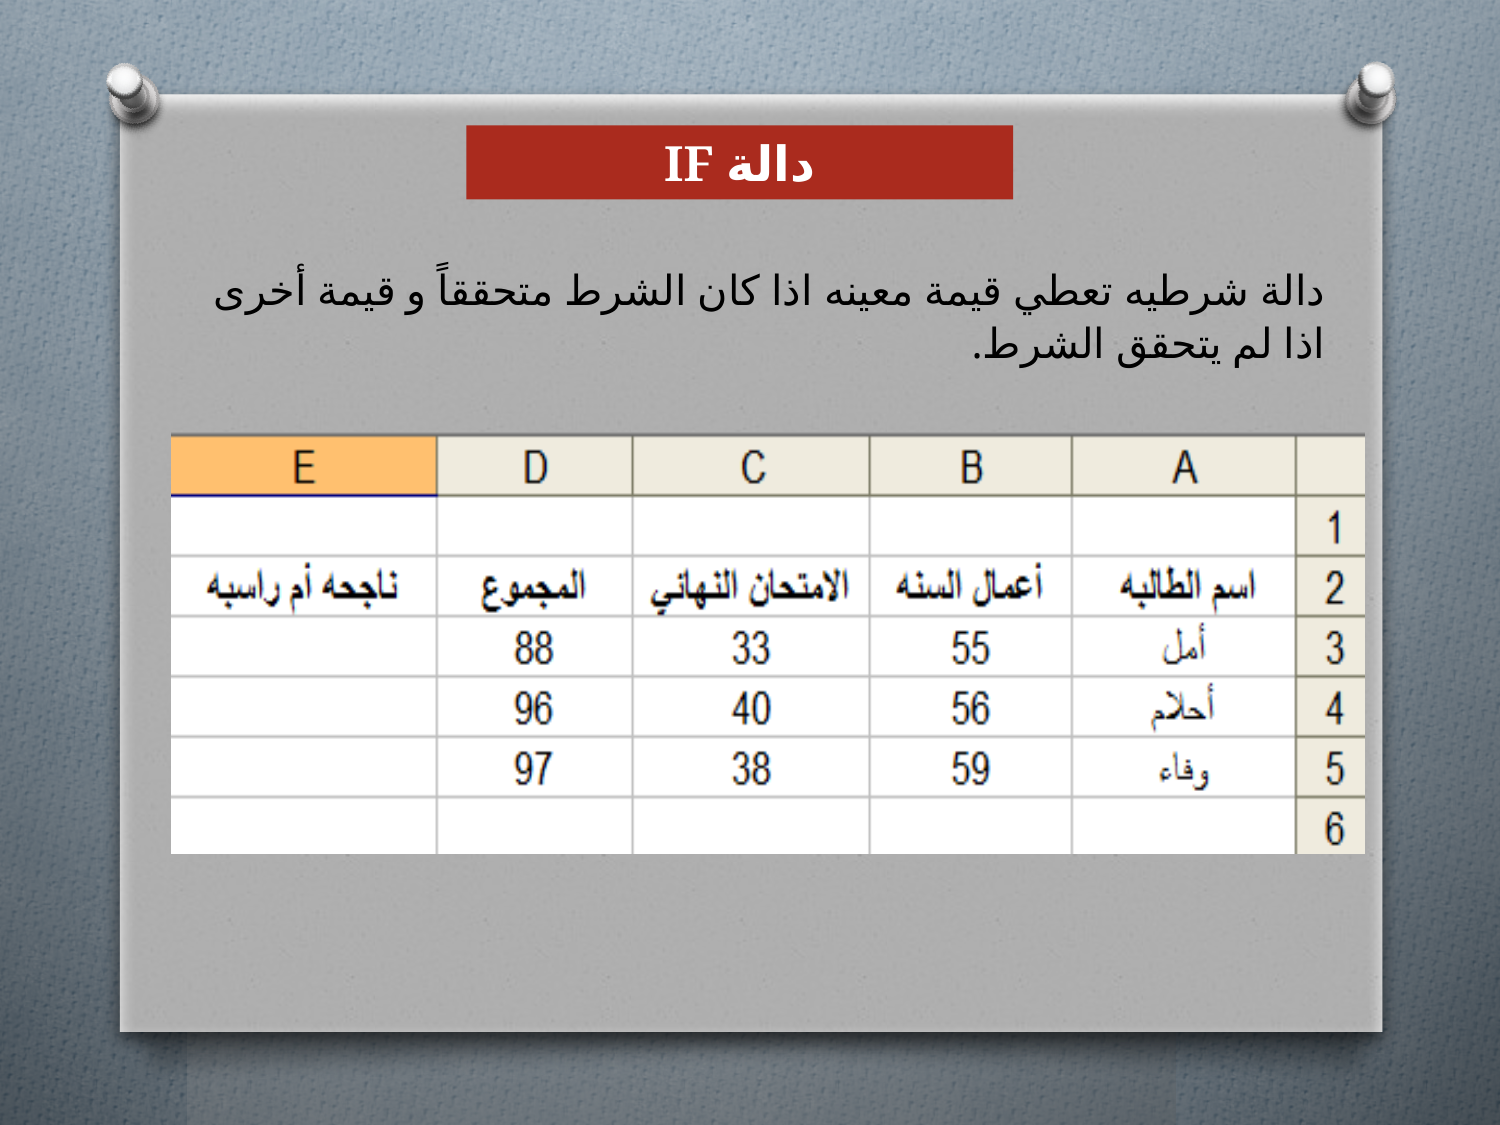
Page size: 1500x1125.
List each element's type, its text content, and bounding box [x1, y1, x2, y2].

picture [170, 432, 1365, 854]
title دالة IF [466, 125, 1014, 200]
picture [1317, 35, 1439, 156]
list دالة شرطيه تعطي قيمة معينه اذا كان الشرط متحققاً و قيمة أخرى اذا لم يتحقق الشرط. [171, 262, 1341, 398]
picture [75, 29, 198, 153]
